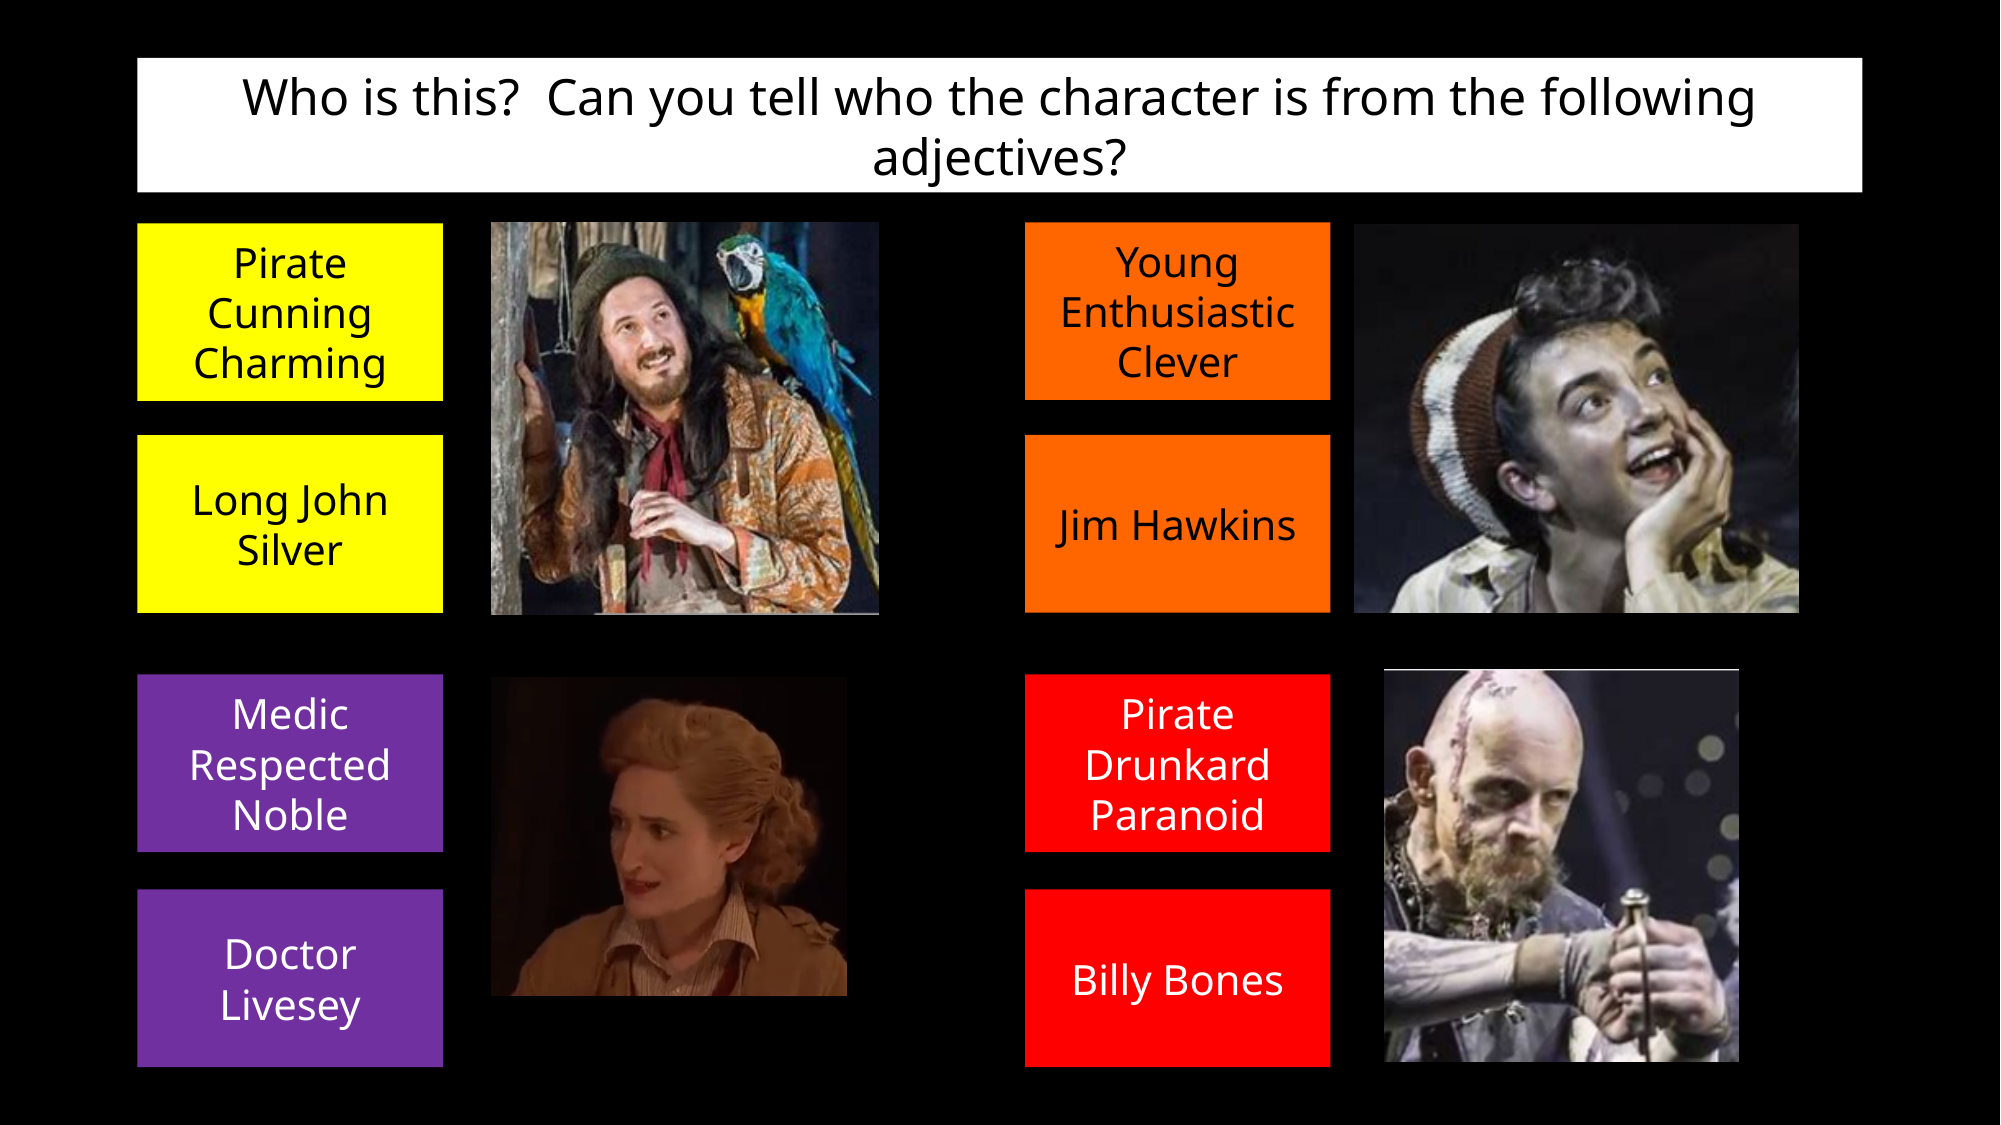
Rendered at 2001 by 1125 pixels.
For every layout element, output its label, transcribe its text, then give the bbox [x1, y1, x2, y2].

text_box Pirate Drunkard Paranoid [1025, 674, 1331, 853]
text_box Billy Bones [1025, 889, 1331, 1068]
text_box Young Enthusiastic Clever [1025, 222, 1331, 400]
picture [491, 223, 879, 615]
picture [1354, 224, 1799, 613]
picture [491, 677, 847, 996]
text_box Long John Silver [137, 435, 443, 613]
text_box Doctor Livesey [137, 889, 443, 1068]
text_box Who is this? Can you tell who the character is from the following adjectives? [137, 57, 1863, 193]
text_box Pirate Cunning Charming [137, 223, 443, 401]
picture [1384, 669, 1739, 1062]
text_box Jim Hawkins [1025, 434, 1331, 613]
text_box Medic Respected Noble [137, 674, 443, 853]
